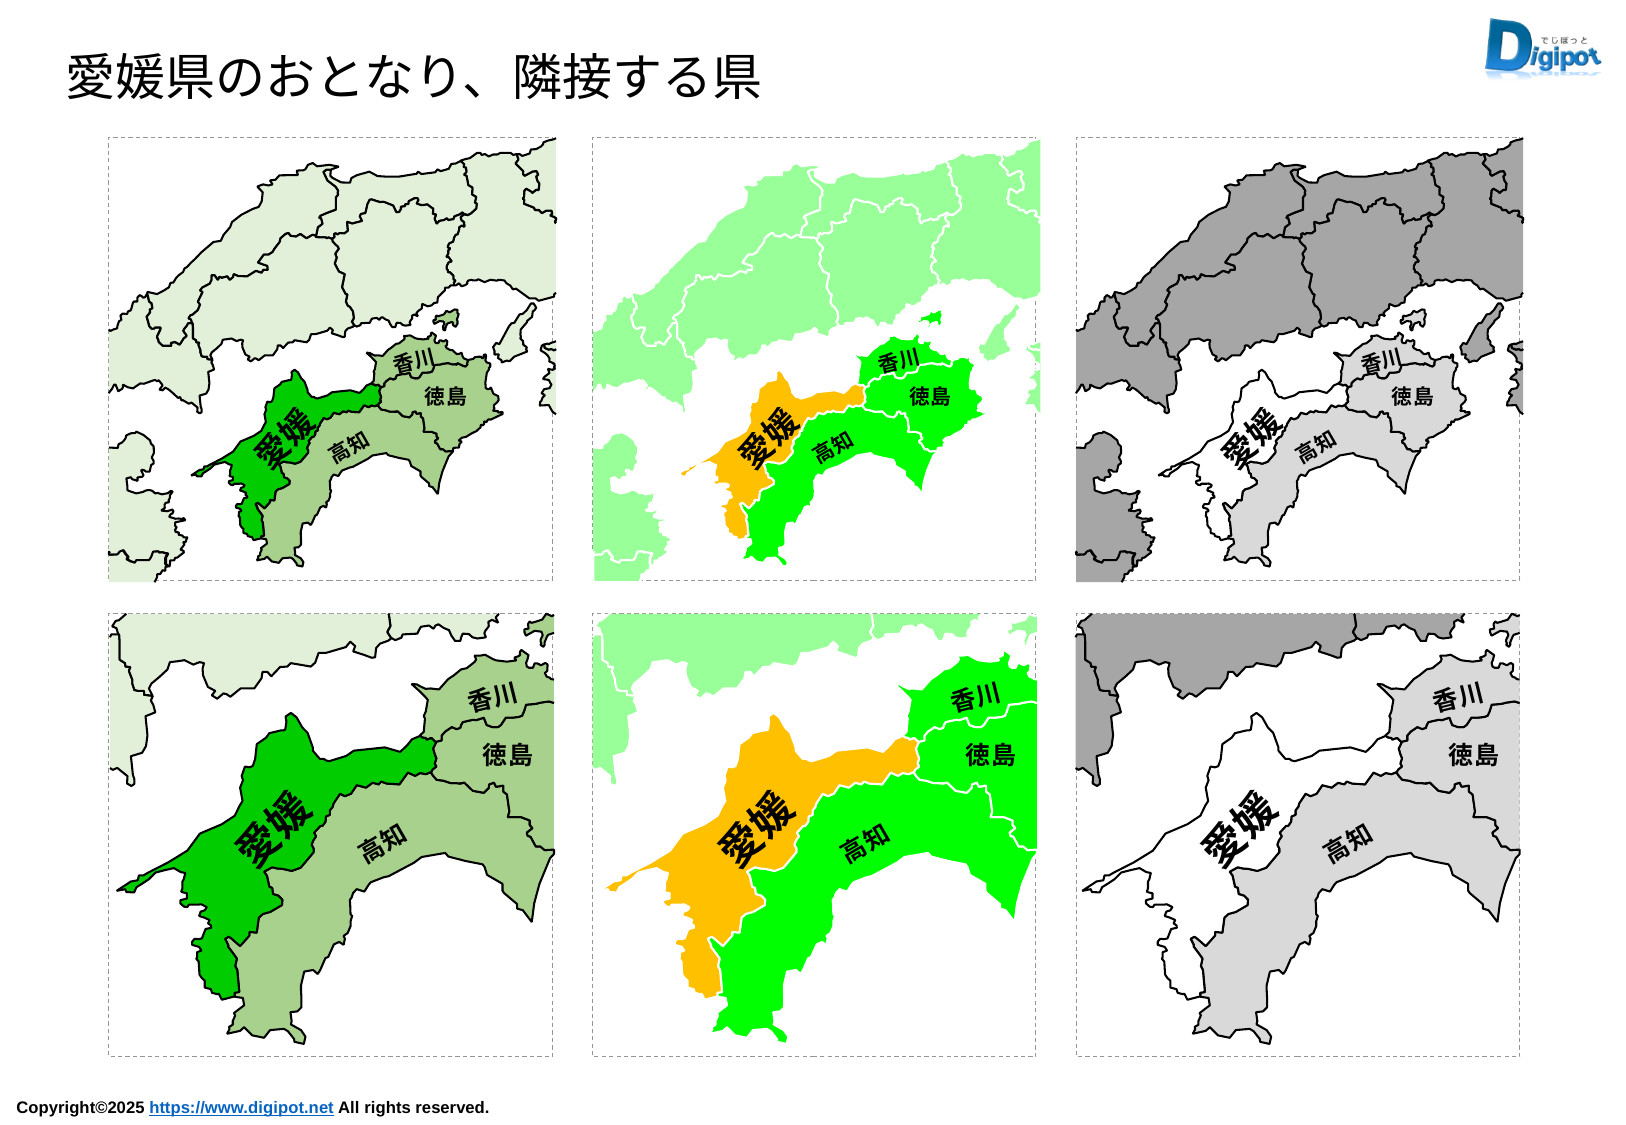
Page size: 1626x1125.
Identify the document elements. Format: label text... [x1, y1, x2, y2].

text_box 愛媛県のおとなり、隣接する県 [50, 38, 777, 113]
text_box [592, 138, 1041, 583]
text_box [592, 613, 1037, 1044]
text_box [1075, 613, 1520, 1044]
picture [1485, 18, 1602, 82]
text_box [109, 613, 555, 1044]
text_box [108, 138, 556, 583]
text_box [1075, 138, 1524, 583]
